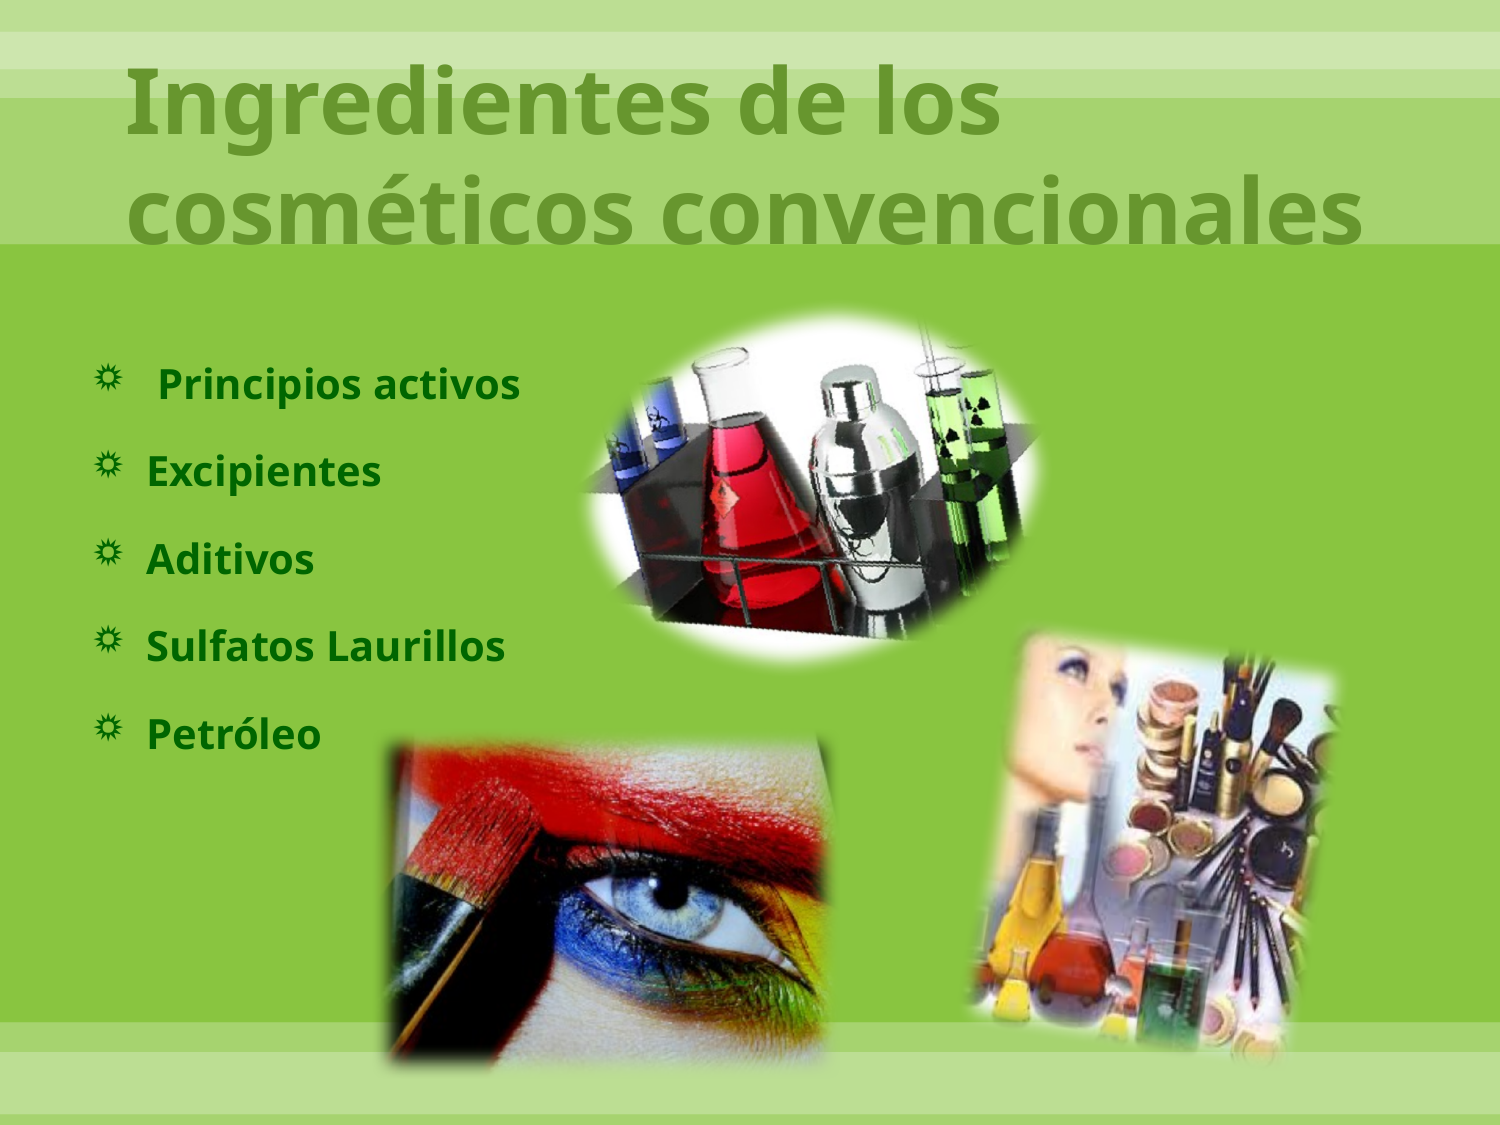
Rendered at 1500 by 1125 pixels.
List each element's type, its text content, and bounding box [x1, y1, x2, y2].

title Ingredientes de los cosméticos convencionales [110, 30, 1390, 271]
picture [0, 0, 1500, 1125]
list Principios activos Excipientes Aditivos Sulfatos Laurillos Petróleo [75, 262, 821, 1071]
